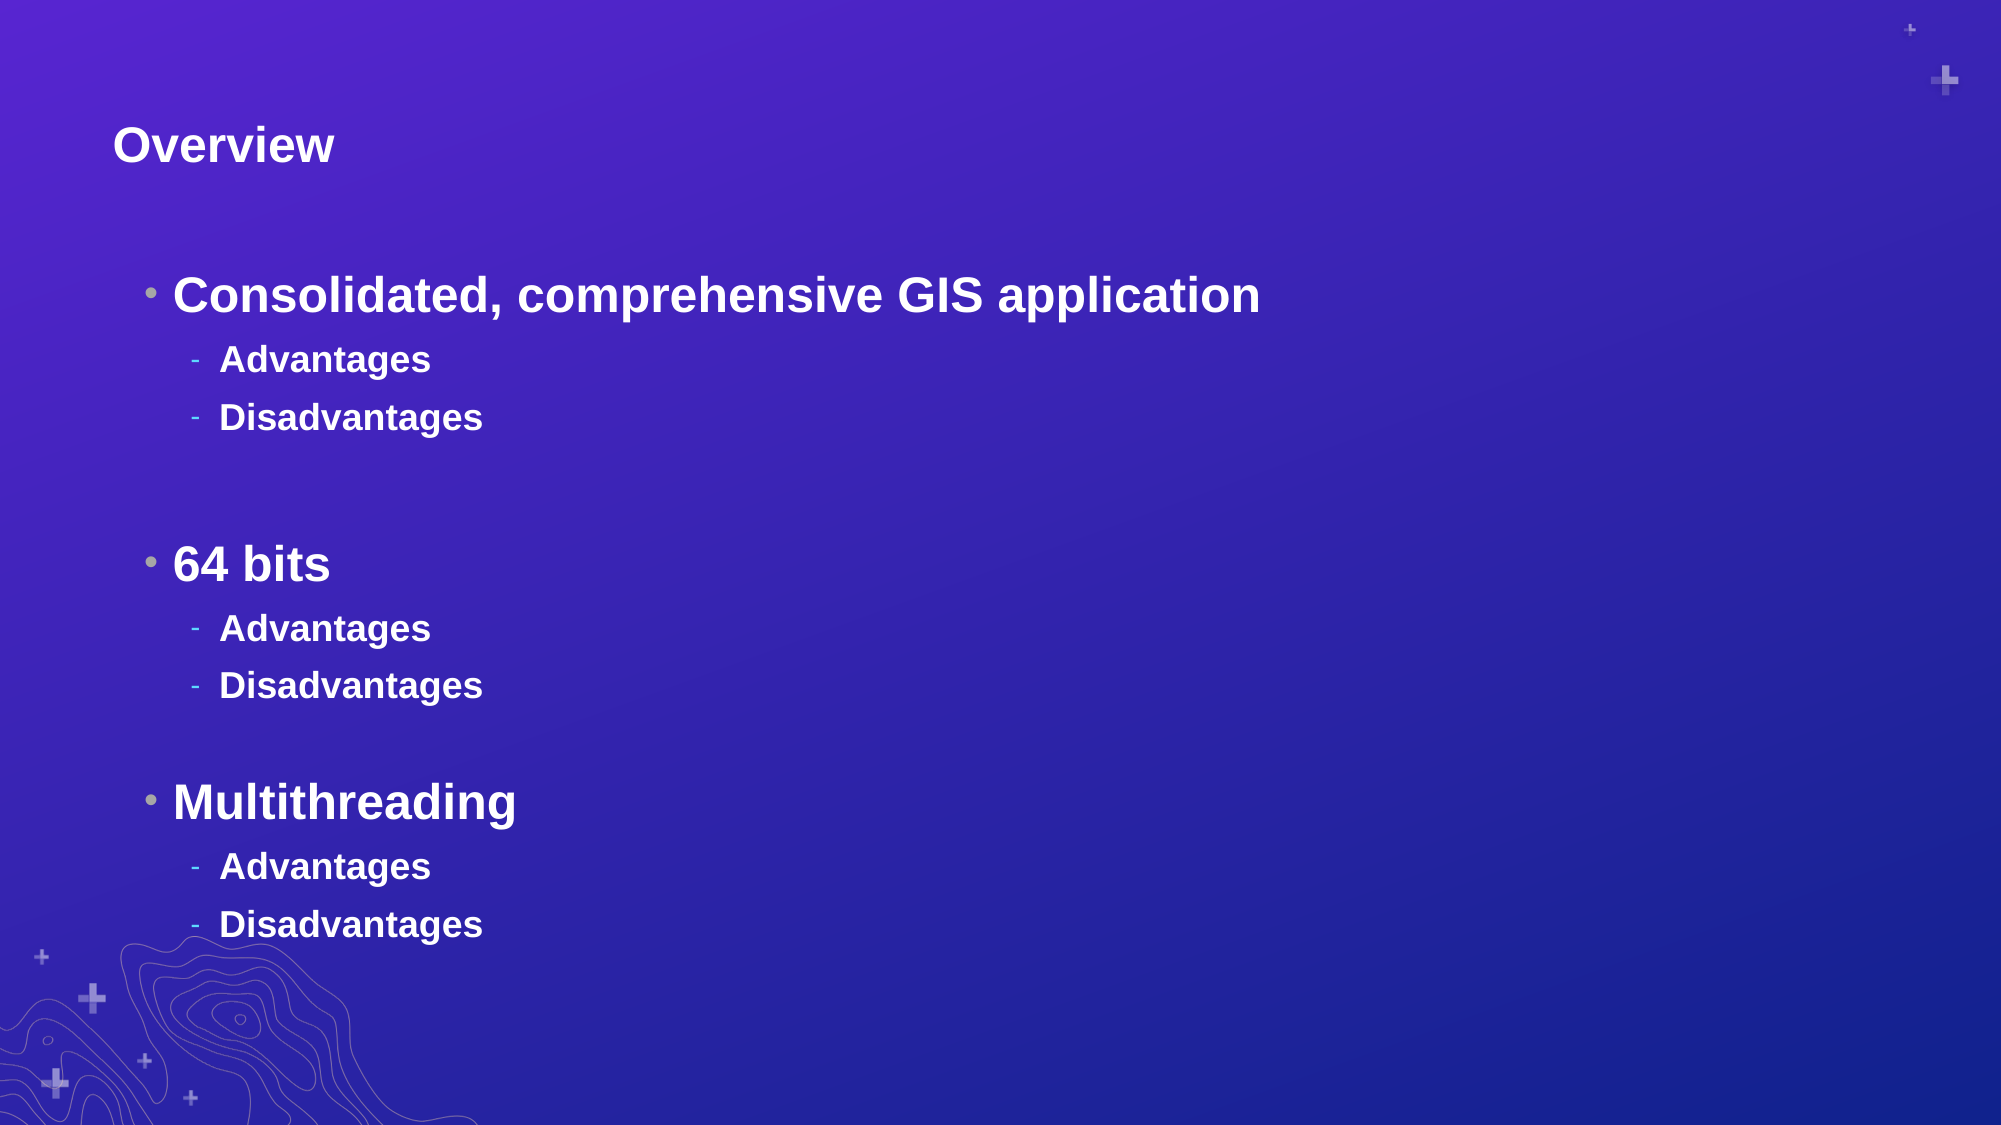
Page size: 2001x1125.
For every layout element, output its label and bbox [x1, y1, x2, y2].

text_box [0, 0, 2000, 1125]
